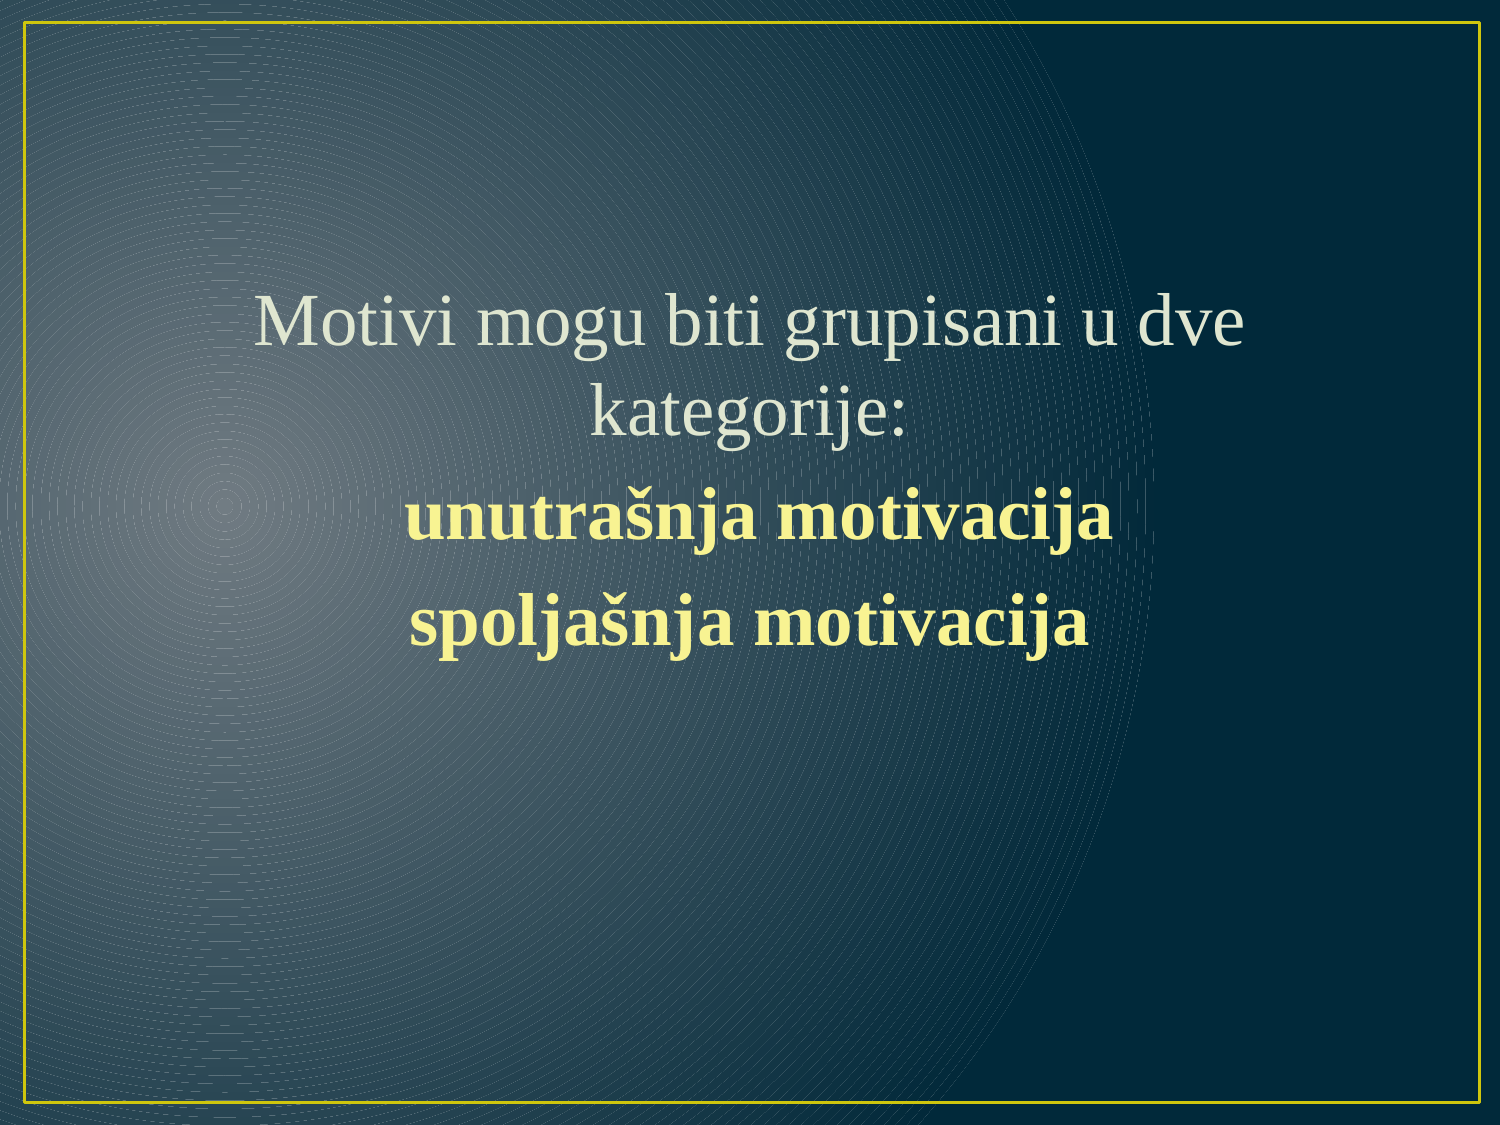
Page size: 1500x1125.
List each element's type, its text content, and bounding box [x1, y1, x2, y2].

list Motivi mogu biti grupisani u dve kategorije: unutrašnja motivacija spoljašnja motivacija [75, 262, 1425, 1005]
